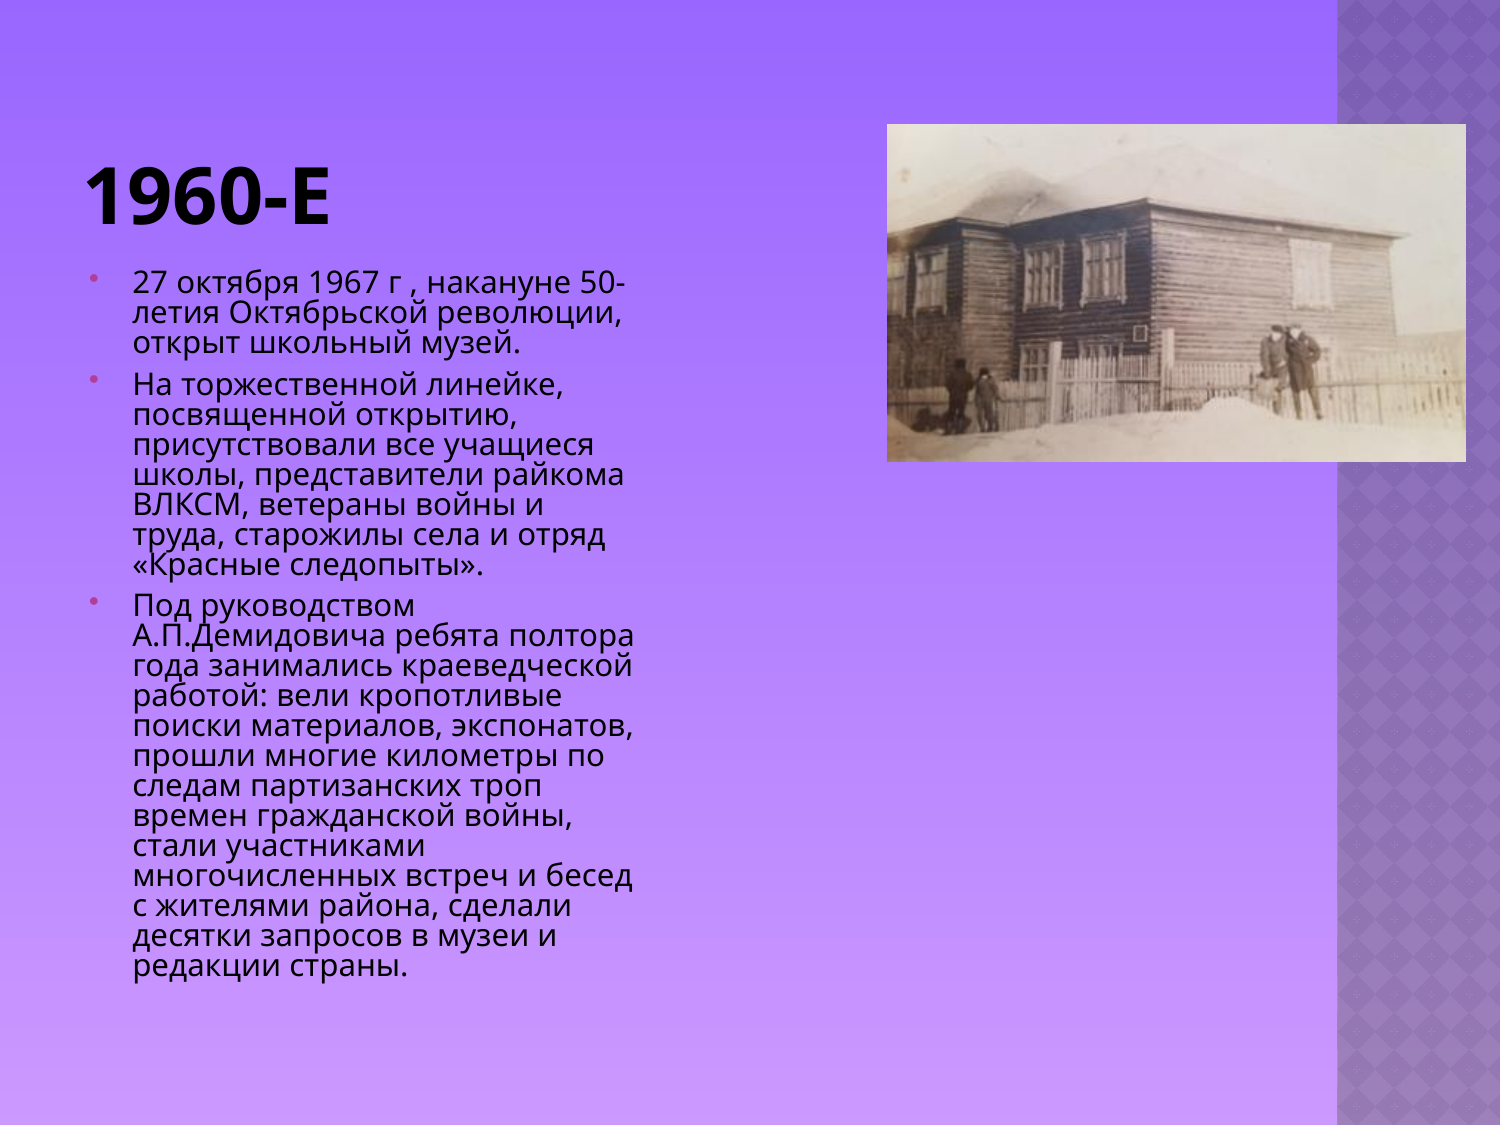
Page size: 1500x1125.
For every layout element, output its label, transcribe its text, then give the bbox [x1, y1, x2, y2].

title 1960-е [75, 52, 1263, 240]
list 27 октября 1967 г , накануне 50-летия Октябрьской революции, открыт школьный музей. На торжественной линейке, посвященной открытию, присутствовали все учащиеся школы, представители райкома ВЛКСМ, ветераны войны и труда, старожилы села и отряд «Красные следопыты». Под руководством А.П.Демидовича ребята полтора года занимались краеведческой работой: вели кропотливые поиски материалов, экспонатов, прошли многие километры по следам партизанских троп времен гражданской войны, стали участниками многочисленных встреч и бесед с жителями района, сделали десятки запросов в музеи и редакции страны. [74, 262, 653, 1006]
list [887, 124, 1466, 462]
